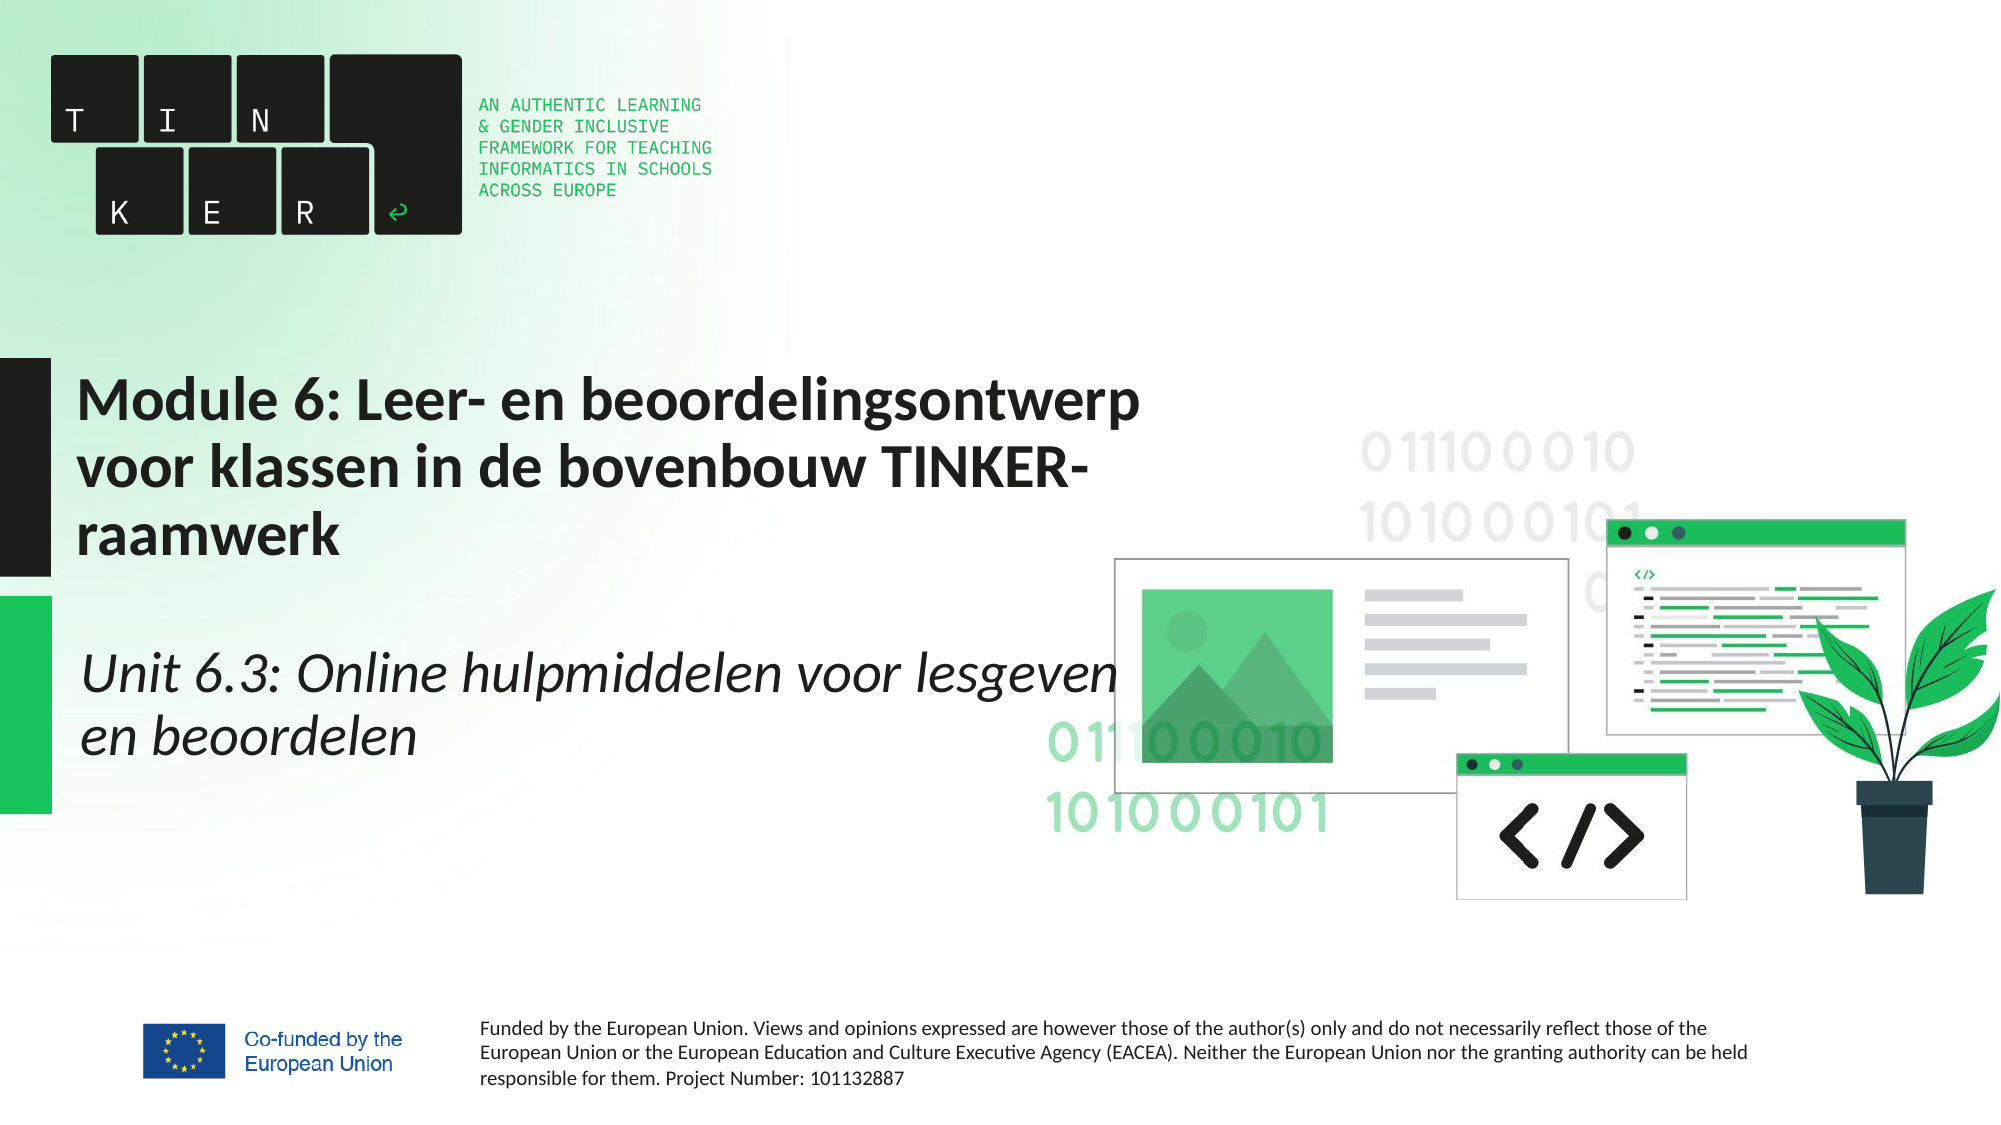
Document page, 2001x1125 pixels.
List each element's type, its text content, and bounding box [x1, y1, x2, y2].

subtitle Unit 6.3: Online hulpmiddelen voor lesgeven en beoordelen [65, 599, 1197, 812]
title Module 6: Leer- en beoordelingsontwerp voor klassen in de bovenbouw TINKER-raamwerk [61, 358, 1196, 578]
picture [0, 0, 843, 1125]
picture [1047, 431, 2000, 900]
